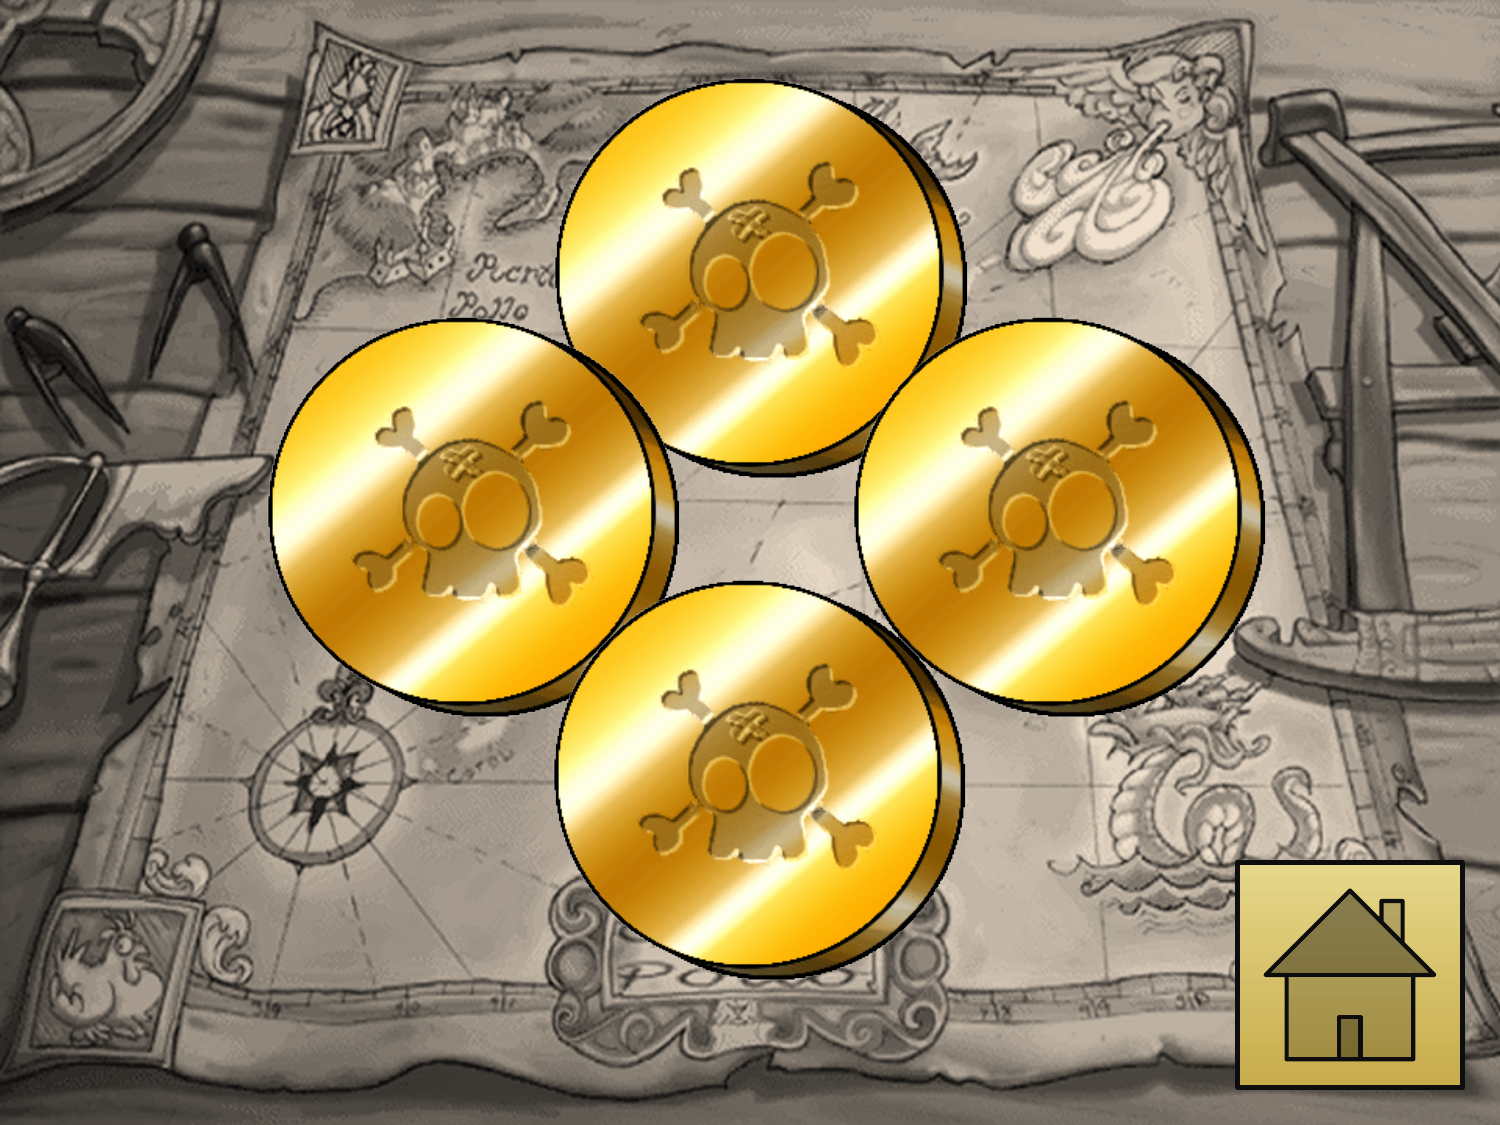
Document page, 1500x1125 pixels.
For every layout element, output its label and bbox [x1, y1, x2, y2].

picture [262, 74, 1276, 988]
text_box [1235, 860, 1465, 1090]
